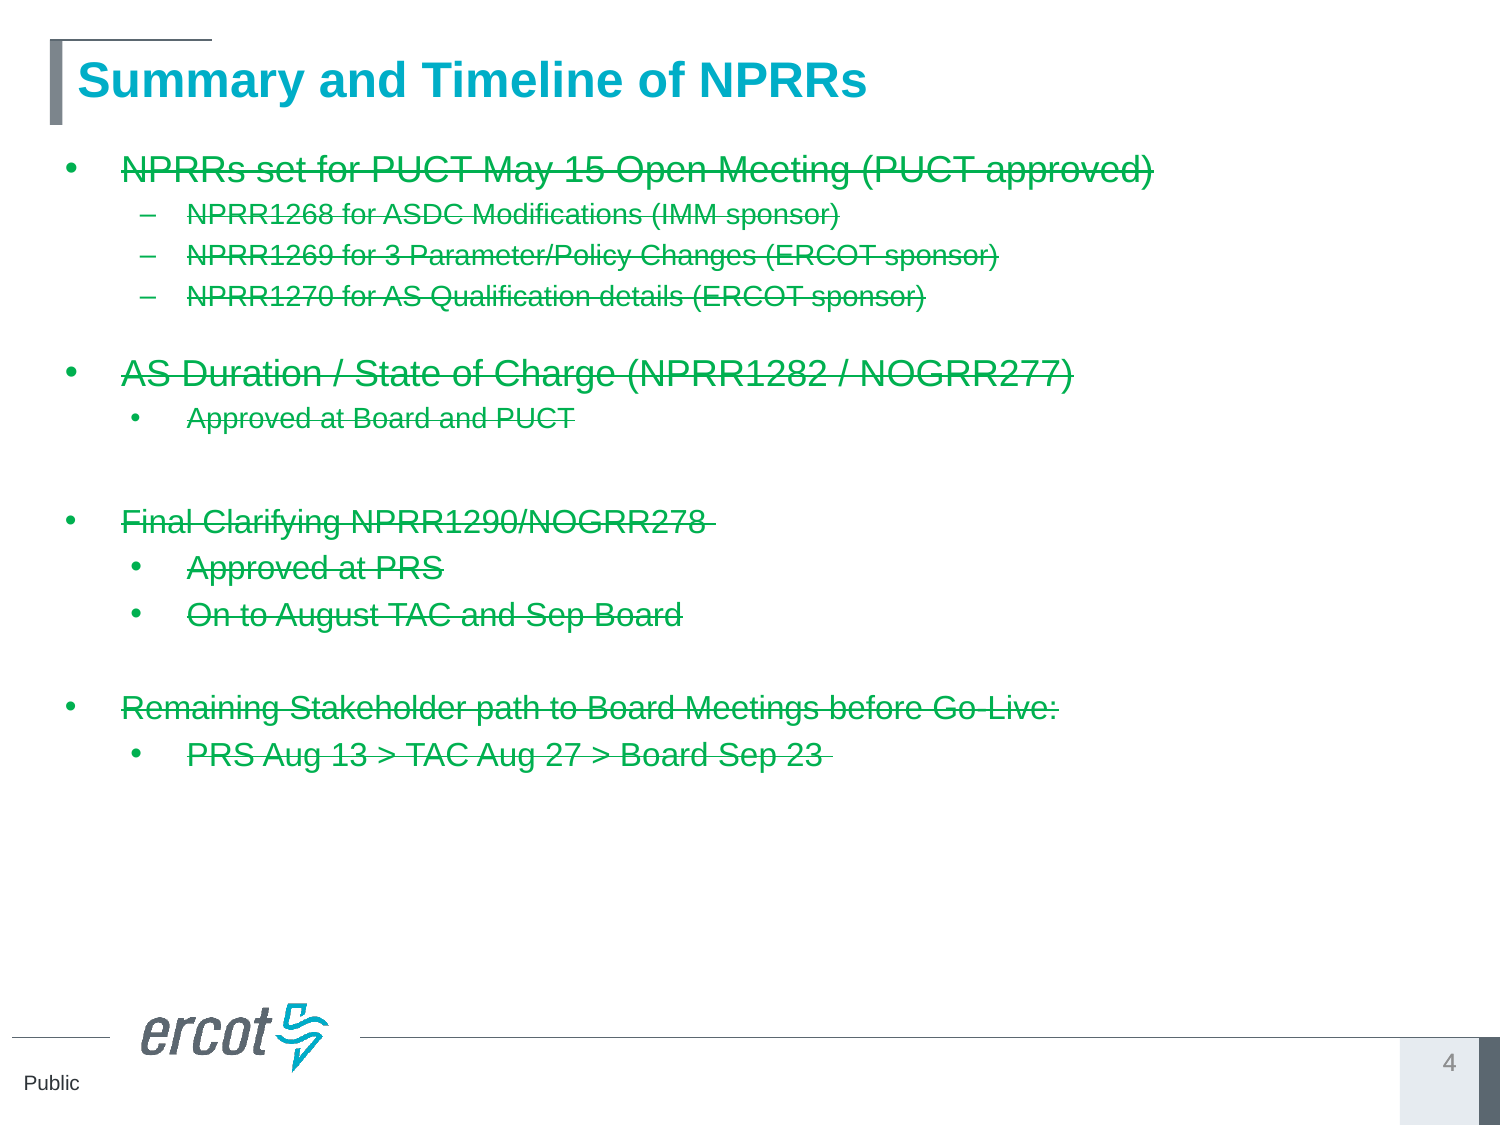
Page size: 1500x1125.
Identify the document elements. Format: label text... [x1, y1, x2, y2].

title Summary and Timeline of NPRRs [62, 39, 1450, 134]
slide_number 4 [1400, 1037, 1500, 1087]
list NPRRs set for PUCT May 15 Open Meeting (PUCT approved) NPRR1268 for ASDC Modifications (IMM sponsor) NPRR1269 for 3 Parameter/Policy Changes (ERCOT sponsor) NPRR1270 for AS Qualification details (ERCOT sponsor) AS Duration / State of Charge (NPRR1282 / NOGRR277) Approved at Board and PUCT Final Clarifying NPRR1290/NOGRR278 Approved at PRS On to August TAC and Sep Board Remaining Stakeholder path to Board Meetings before Go-Live: PRS Aug 13 > TAC Aug 27 > Board Sep 23 [50, 137, 1450, 1013]
picture [137, 1013, 332, 1075]
